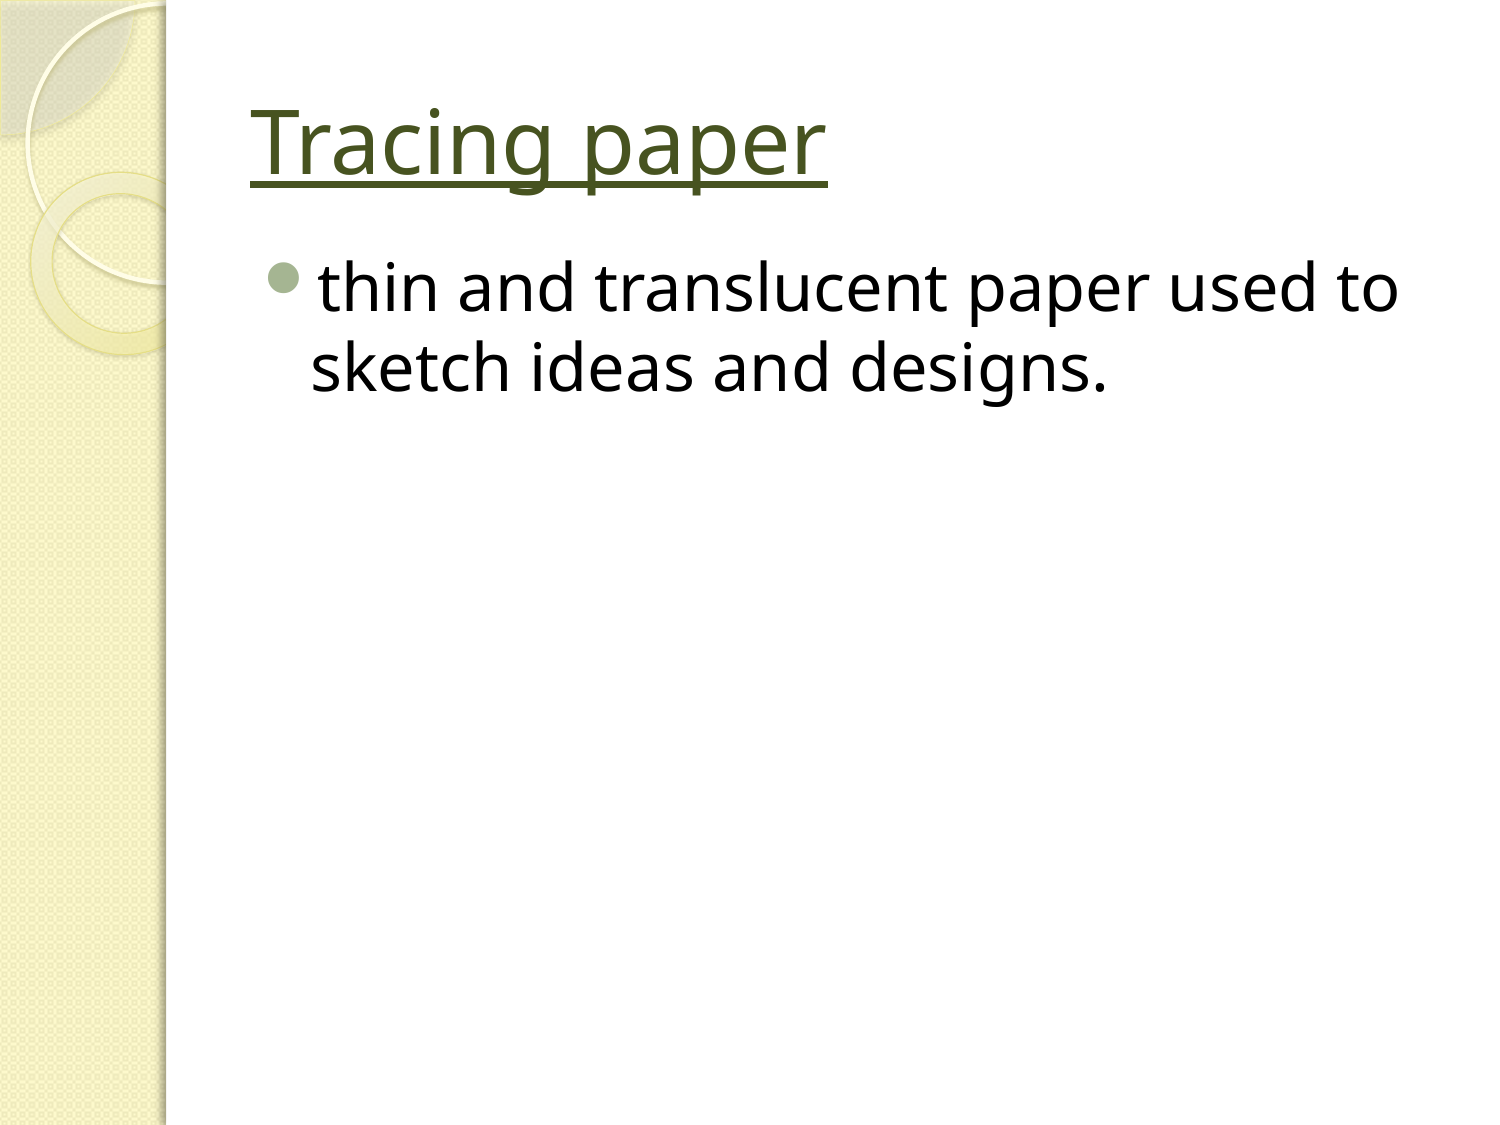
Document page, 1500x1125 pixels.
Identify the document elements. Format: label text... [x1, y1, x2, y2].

title Tracing paper [235, 45, 1466, 233]
list thin and translucent paper used to sketch ideas and designs. [235, 237, 1466, 1025]
